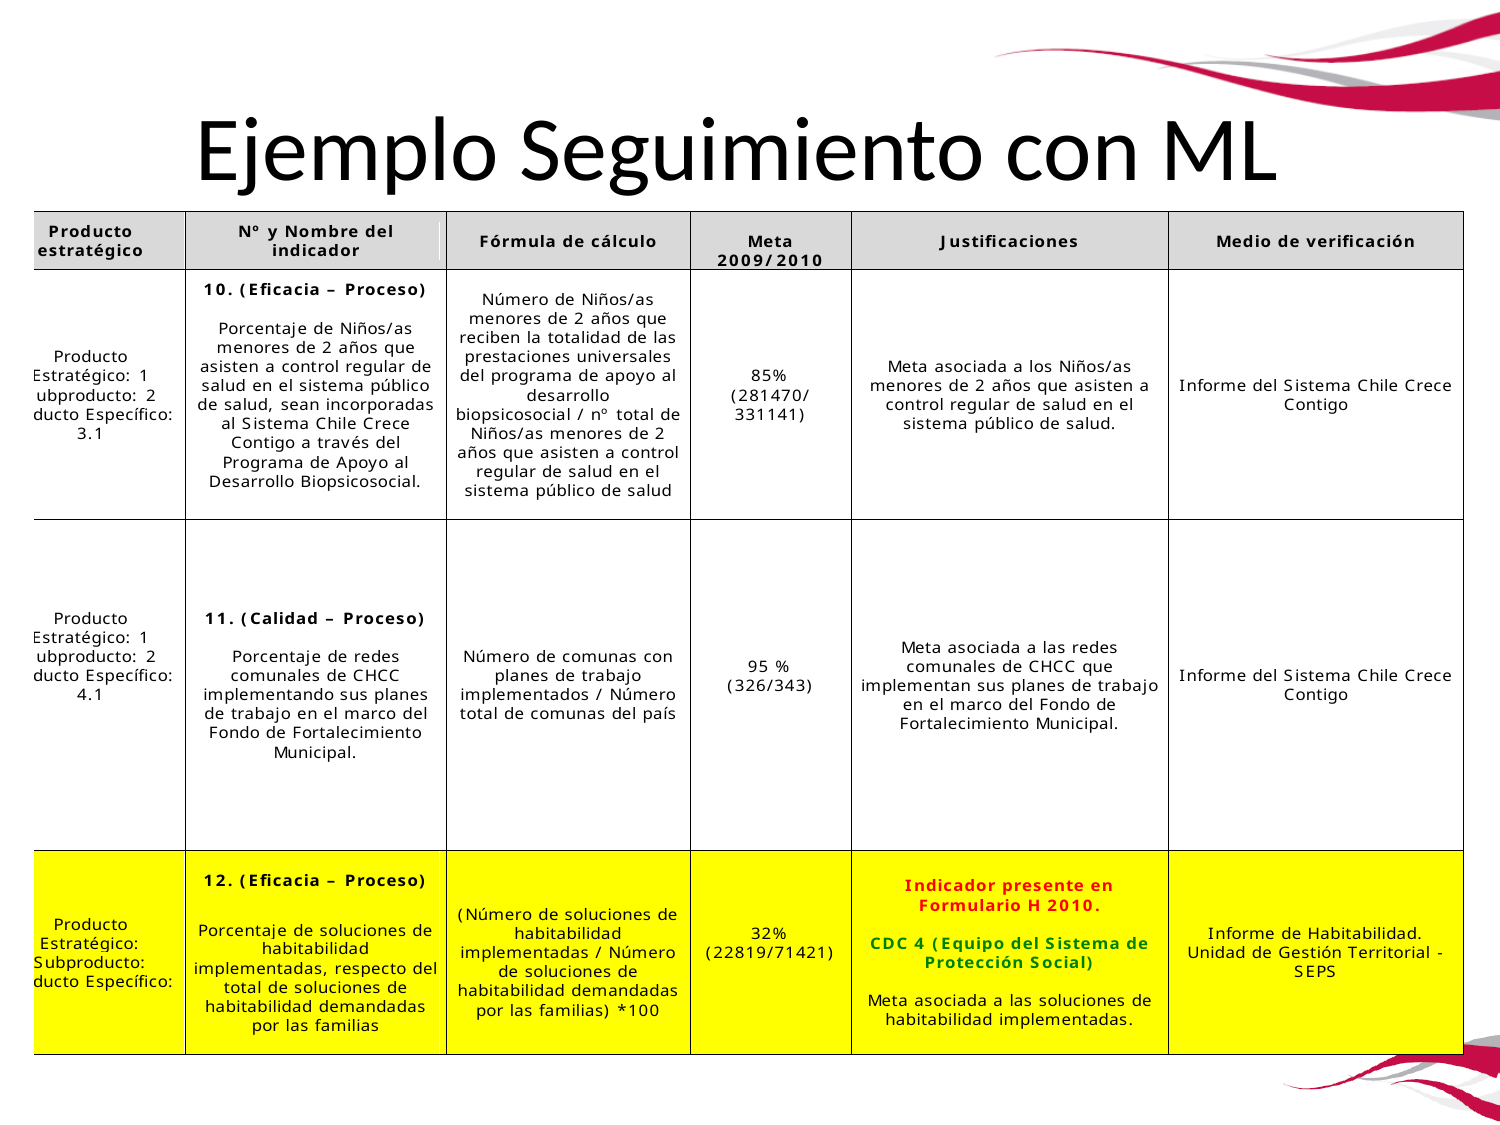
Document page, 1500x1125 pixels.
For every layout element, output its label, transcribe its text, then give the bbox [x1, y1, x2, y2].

title Ejemplo Seguimiento con ML [99, 50, 1375, 209]
picture [920, 0, 1500, 140]
picture [33, 210, 1500, 1125]
